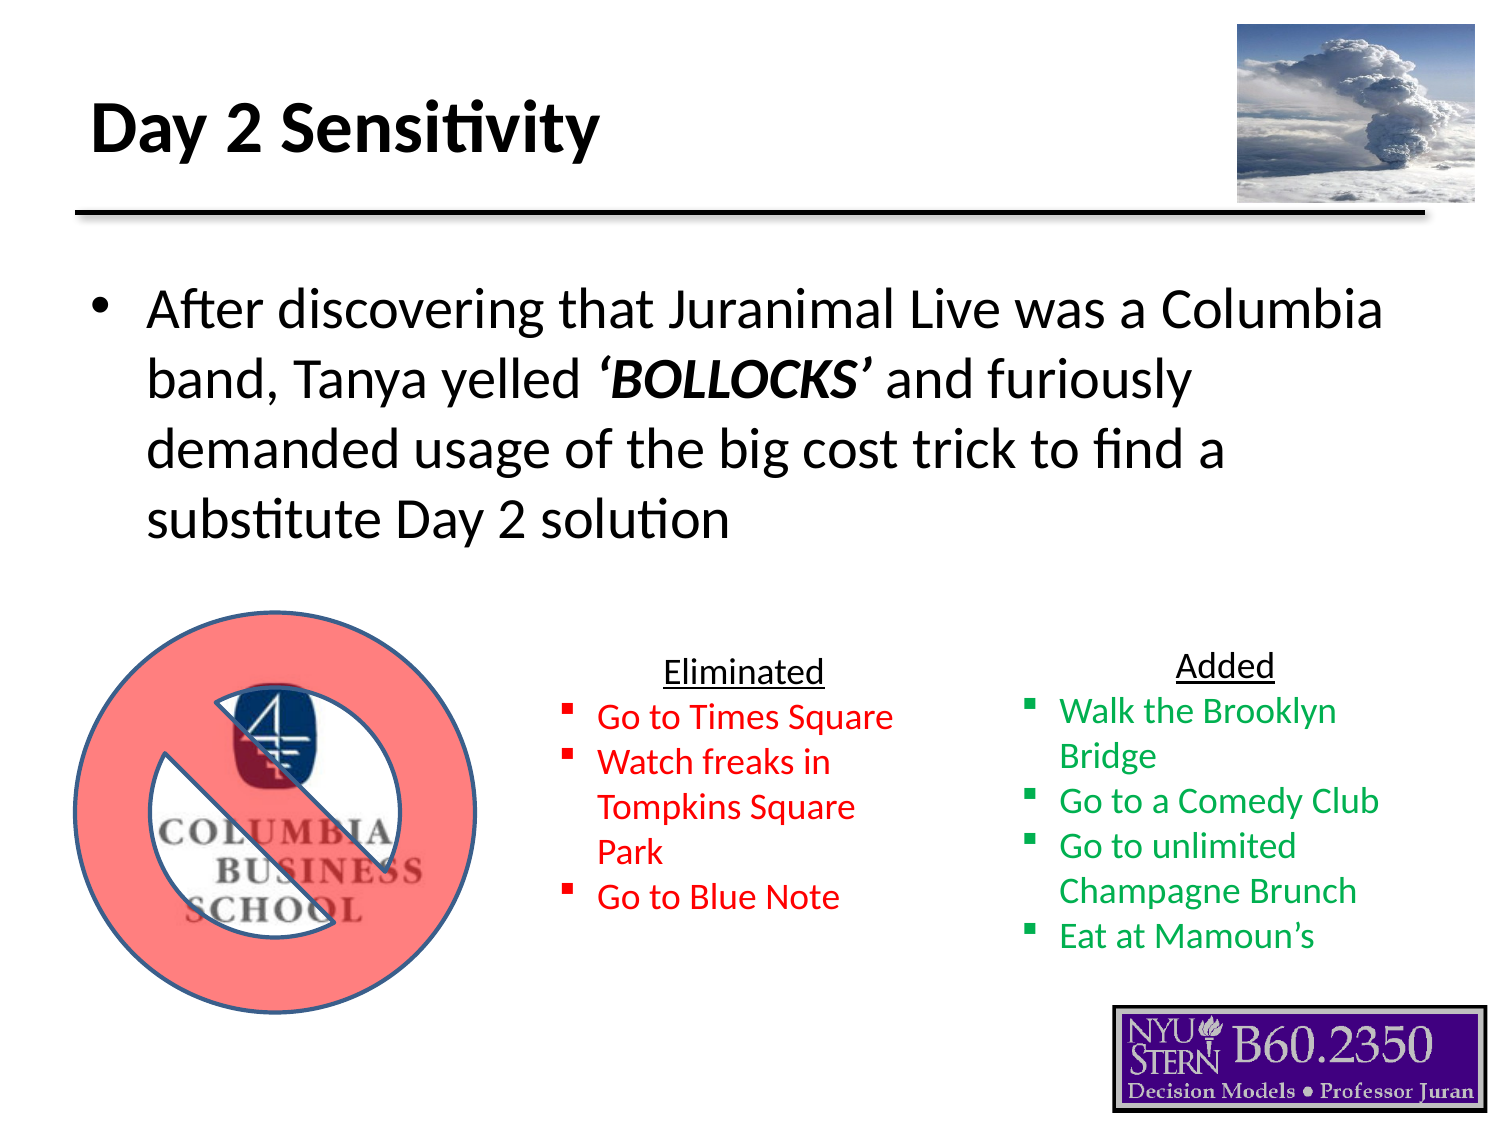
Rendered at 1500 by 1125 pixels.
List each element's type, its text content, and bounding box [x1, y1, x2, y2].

list After discovering that Juranimal Live was a Columbia band, Tanya yelled ‘BOLLOCKS’ and furiously demanded usage of the big cost trick to find a substitute Day 2 solution [75, 262, 1463, 1050]
picture [1112, 1005, 1488, 1113]
text_box [72, 610, 478, 1015]
picture [1237, 24, 1475, 203]
text_box Eliminated Go to Times Square Watch freaks in Tompkins Square Park Go to Blue Note [544, 639, 945, 924]
text_box Added Walk the Brooklyn Bridge Go to a Comedy Club Go to unlimited Champagne Brunch Eat at Mamoun’s [1006, 633, 1445, 1009]
picture [149, 674, 432, 932]
title Day 2 Sensitivity [75, 45, 1425, 200]
